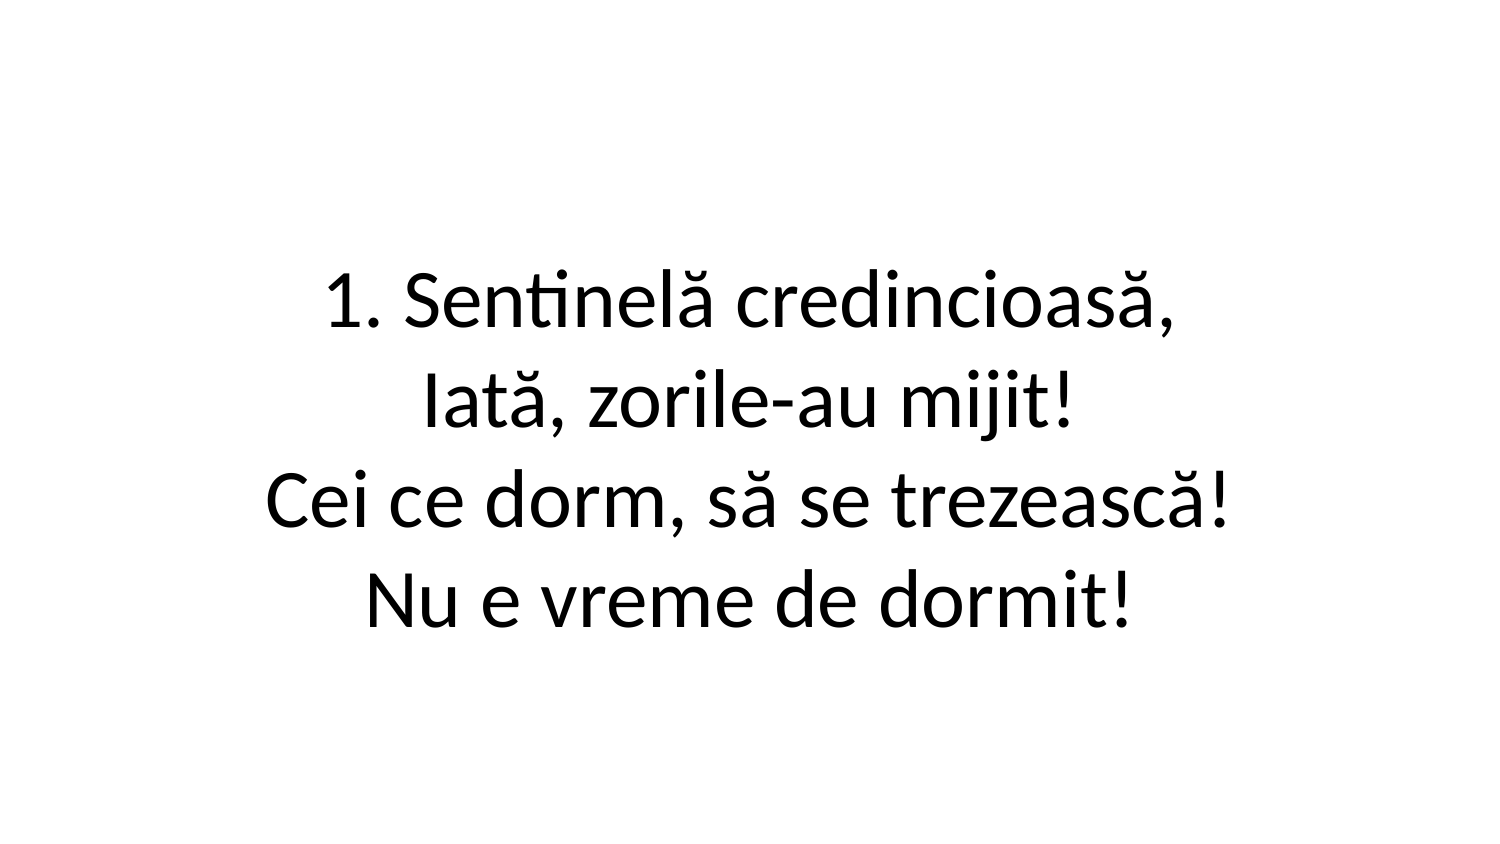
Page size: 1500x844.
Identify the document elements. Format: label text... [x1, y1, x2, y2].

text_box 1. Sentinelă credincioasă, Iată, zorile-au mijit! Cei ce dorm, să se trezească! Nu e vreme de dormit! [250, 192, 1250, 652]
